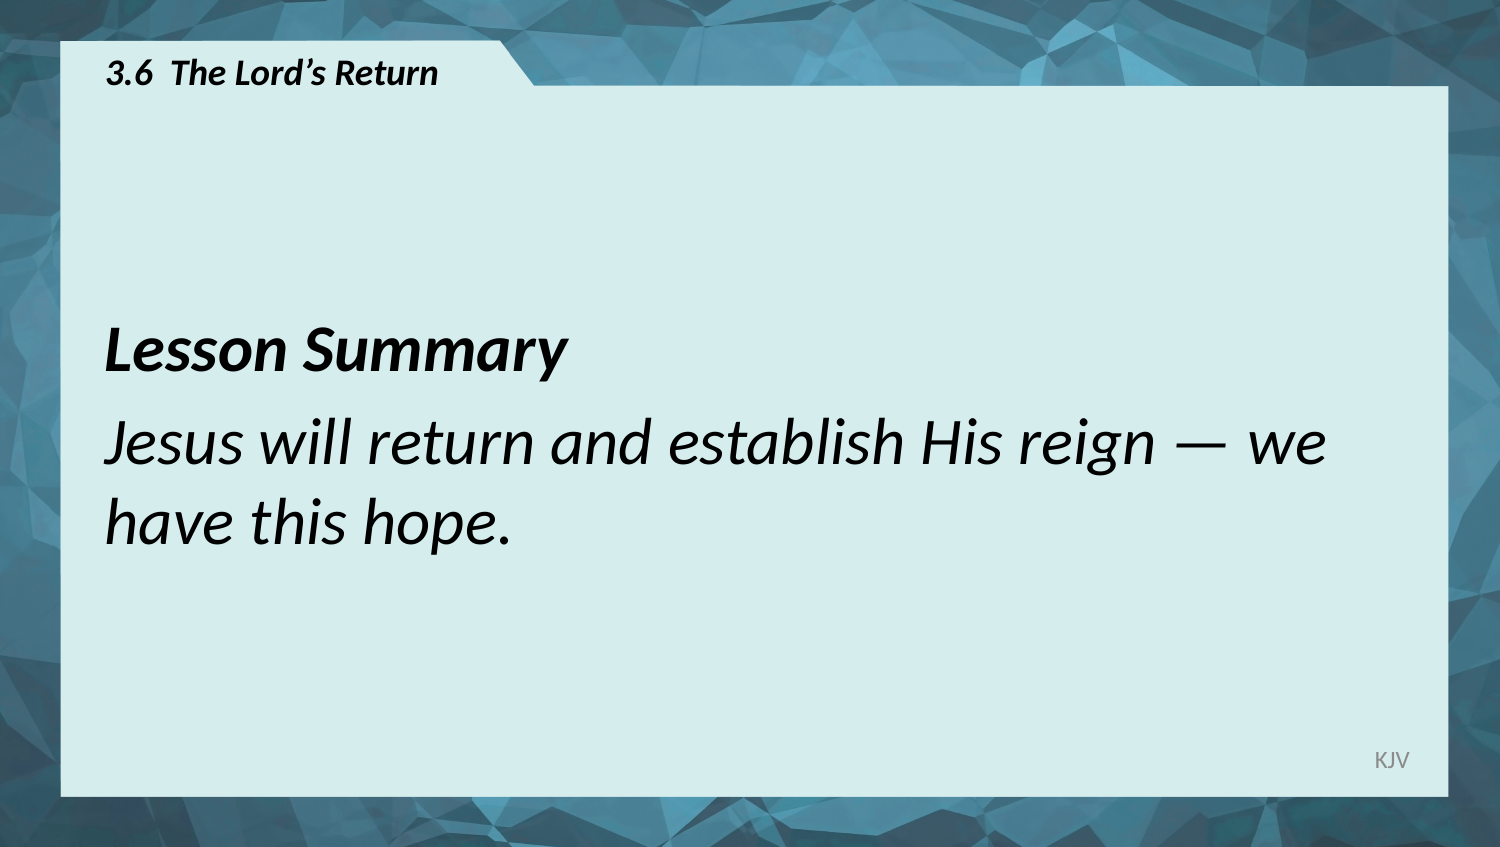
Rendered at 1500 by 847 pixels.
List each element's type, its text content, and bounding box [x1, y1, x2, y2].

list Lesson Summary Jesus will return and establish His reign — we have this hope. [89, 141, 1403, 722]
footer KJV [950, 736, 1425, 782]
picture [0, 0, 1500, 847]
title 3.6 The Lord’s Return [89, 33, 1420, 108]
